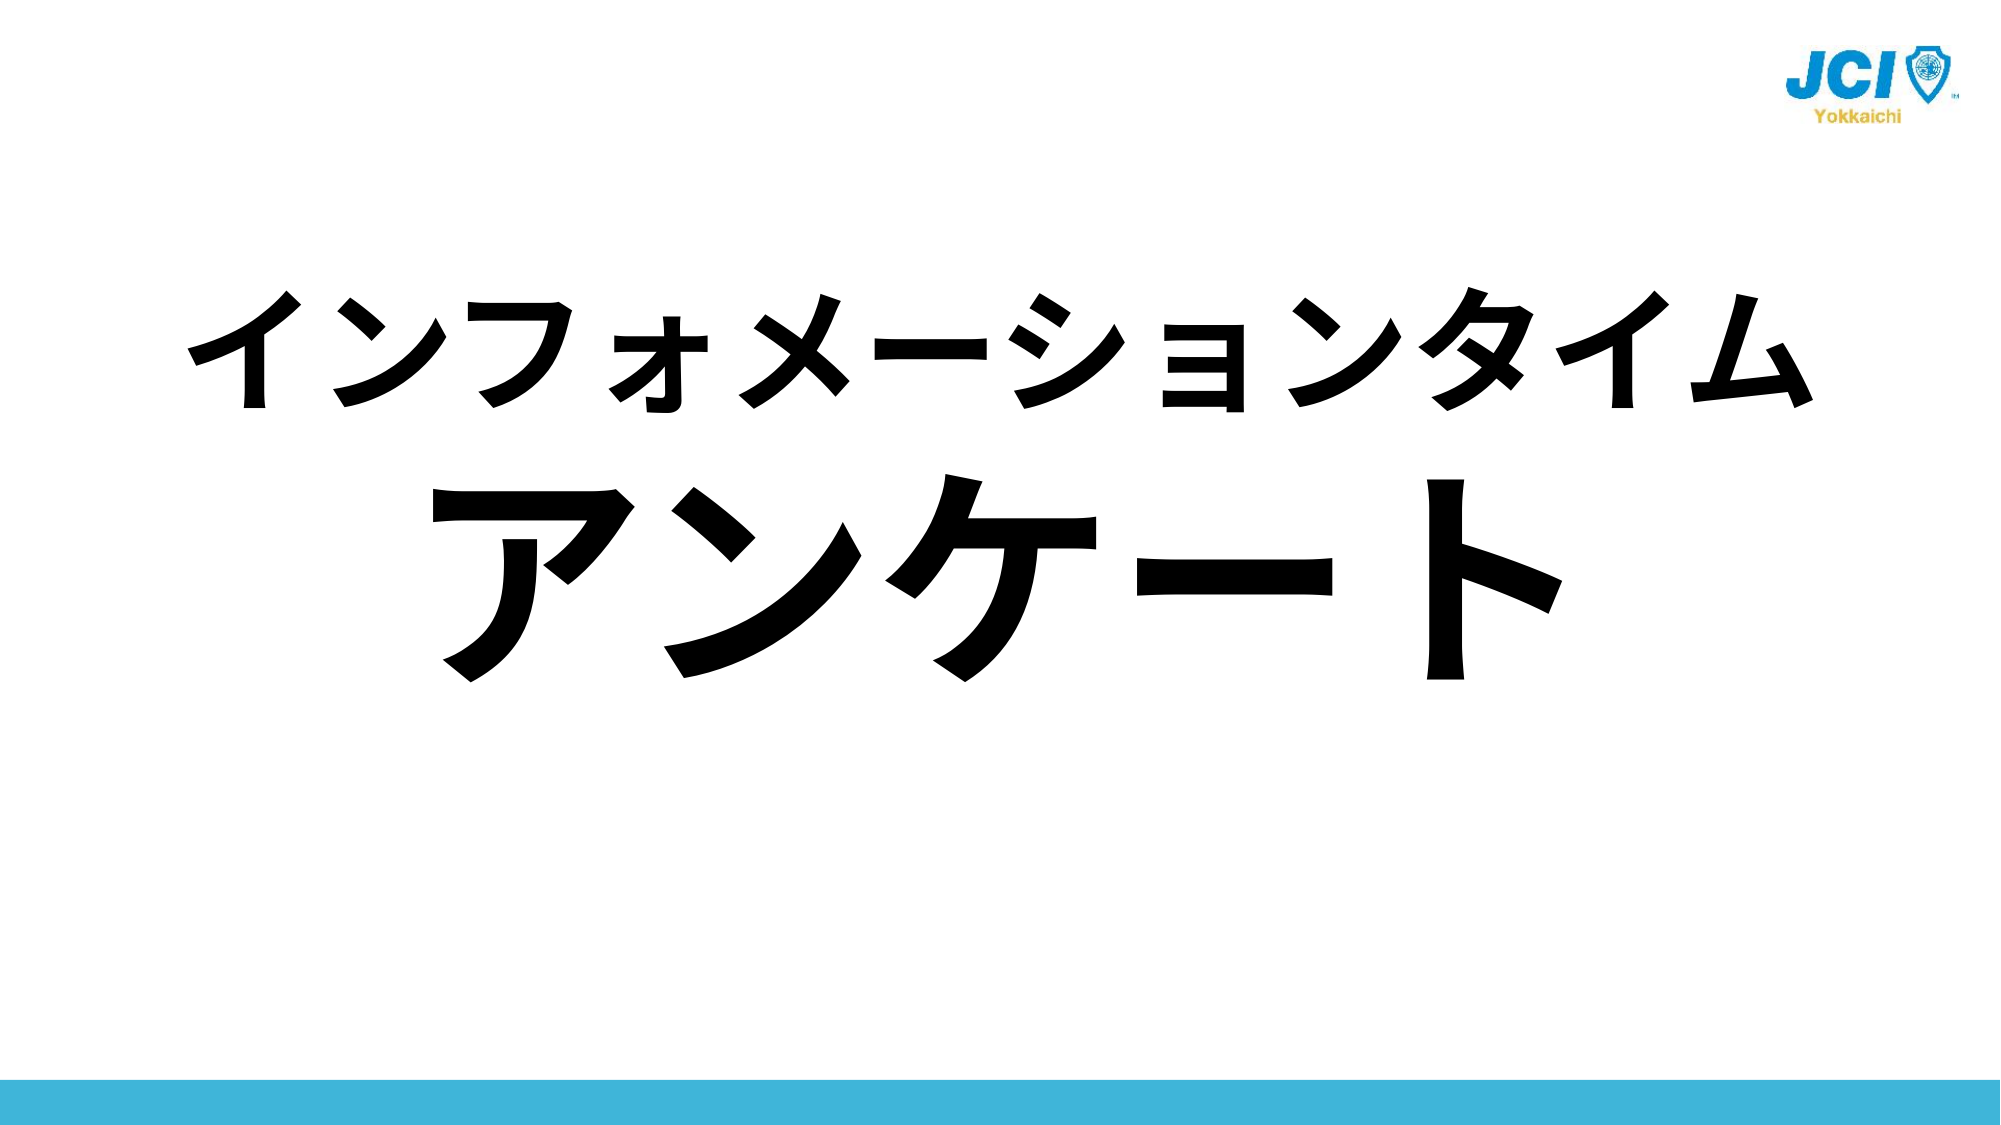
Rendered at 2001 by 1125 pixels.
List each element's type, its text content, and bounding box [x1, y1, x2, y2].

picture [1784, 45, 1961, 118]
text_box インフォメーションタイム アンケート [0, 118, 2000, 864]
